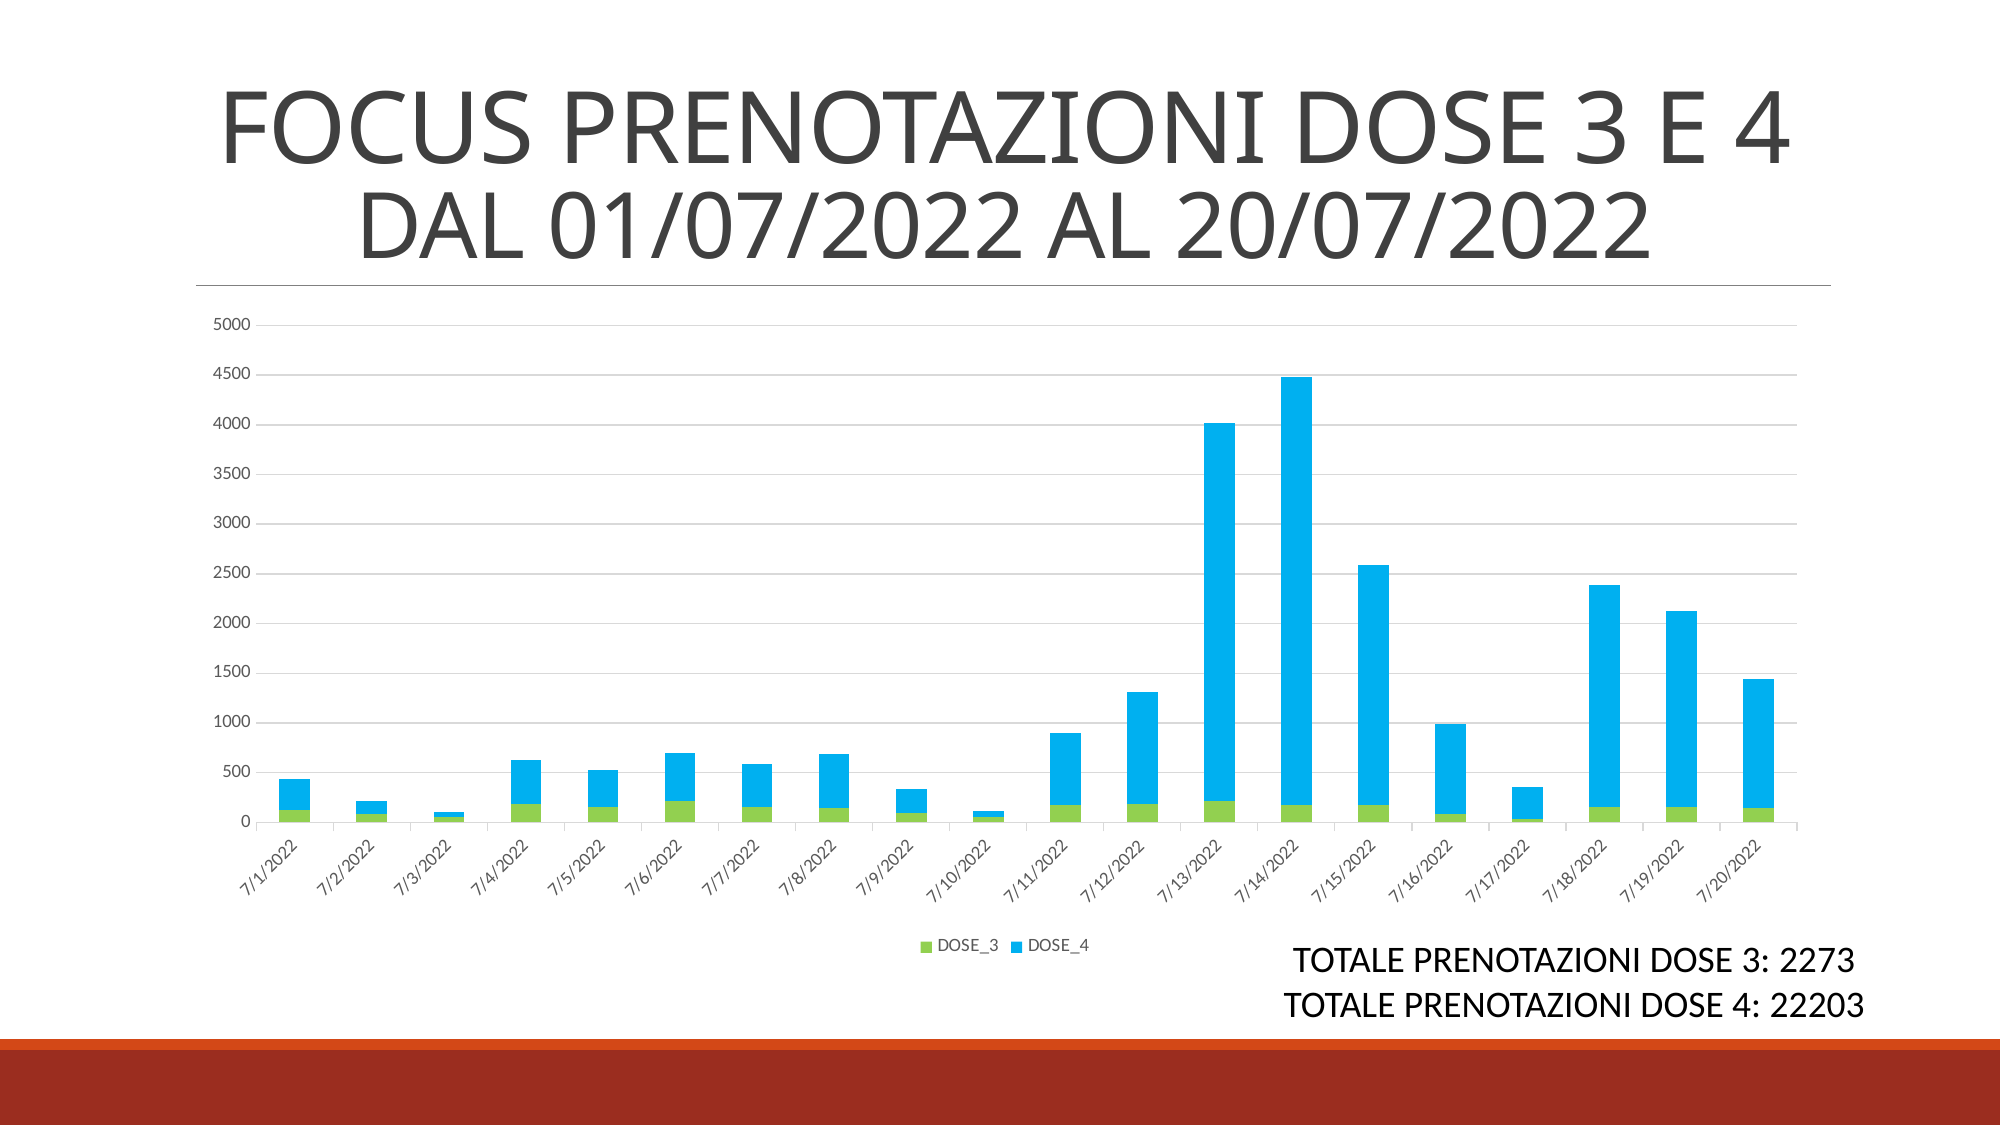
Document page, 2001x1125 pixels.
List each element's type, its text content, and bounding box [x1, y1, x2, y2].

text_box Totale prenotazioni dose 3: 2273 Totale prenotazioni dose 4: 22203 [1244, 927, 1904, 1033]
chart [179, 302, 1831, 964]
title Focus prenotazioni dose 3 e 4 dal 01/07/2022 al 20/07/2022 [180, 47, 1830, 285]
